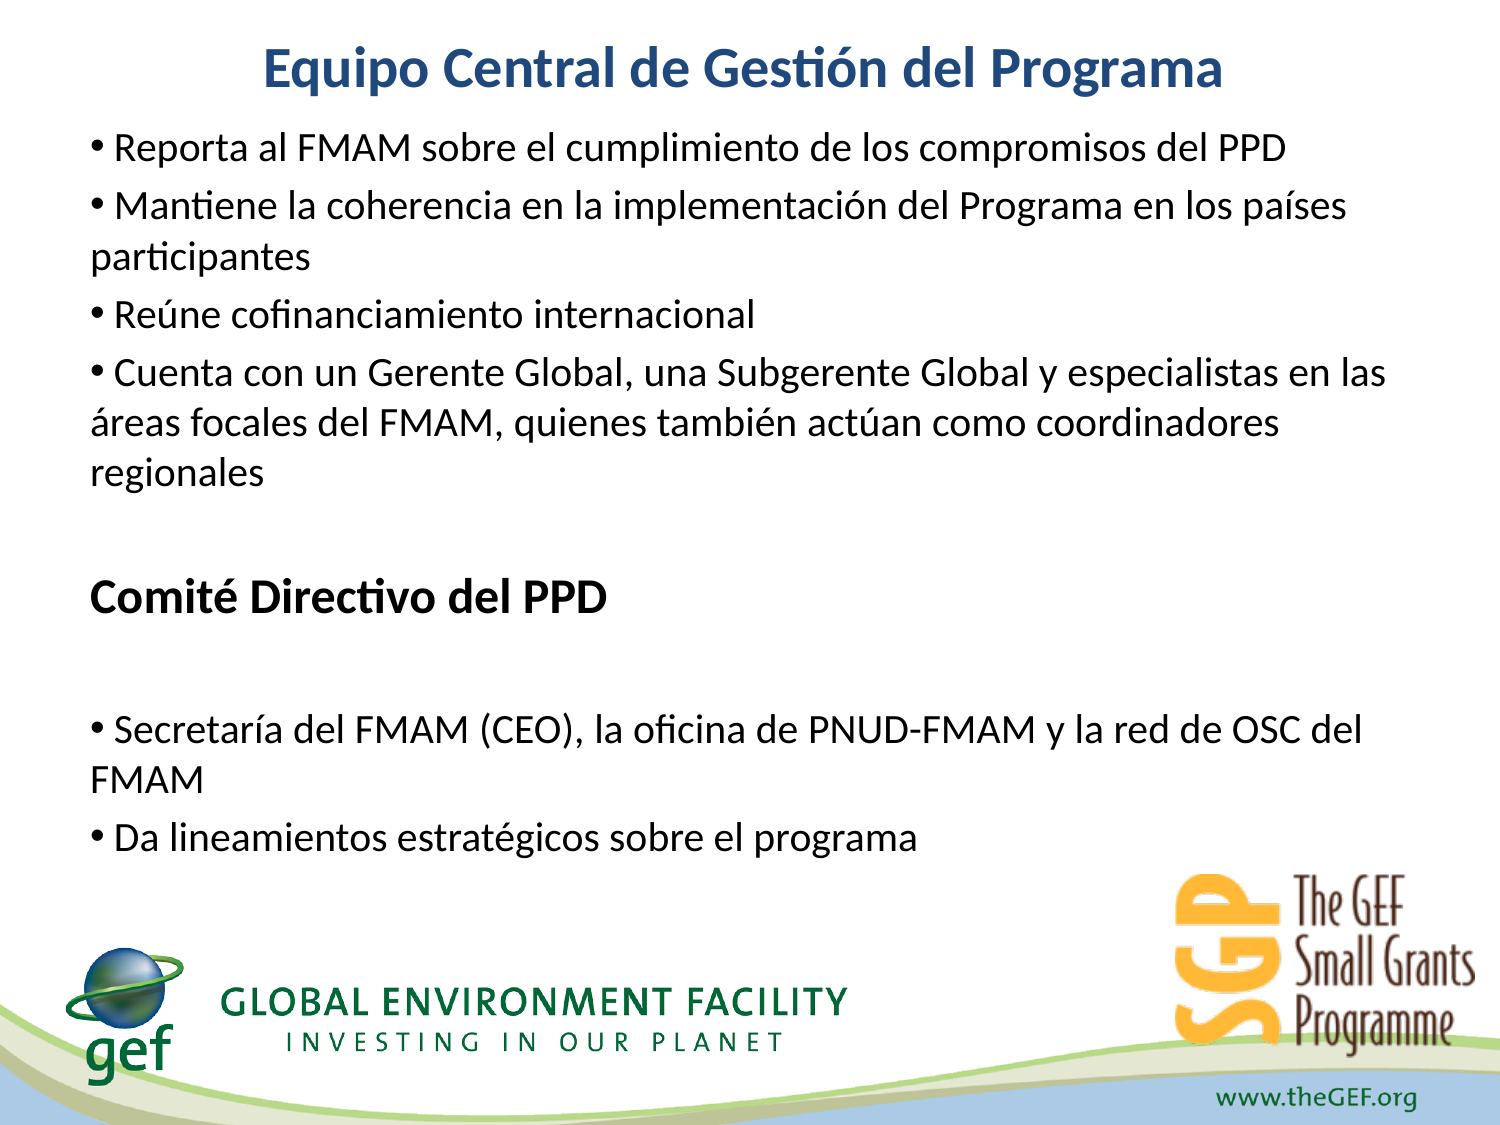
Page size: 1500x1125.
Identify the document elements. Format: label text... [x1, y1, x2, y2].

picture [0, 874, 1500, 1125]
title Equipo Central de Gestión del Programa [75, 24, 1413, 107]
list Reporta al FMAM sobre el cumplimiento de los compromisos del PPD Mantiene la coherencia en la implementación del Programa en los países participantes Reúne cofinanciamiento internacional Cuenta con un Gerente Global, una Subgerente Global y especialistas en las áreas focales del FMAM, quienes también actúan como coordinadores regionales Comité Directivo del PPD Secretaría del FMAM (CEO), la oficina de PNUD-FMAM y la red de OSC del FMAM Da lineamientos estratégicos sobre el programa [75, 112, 1475, 900]
